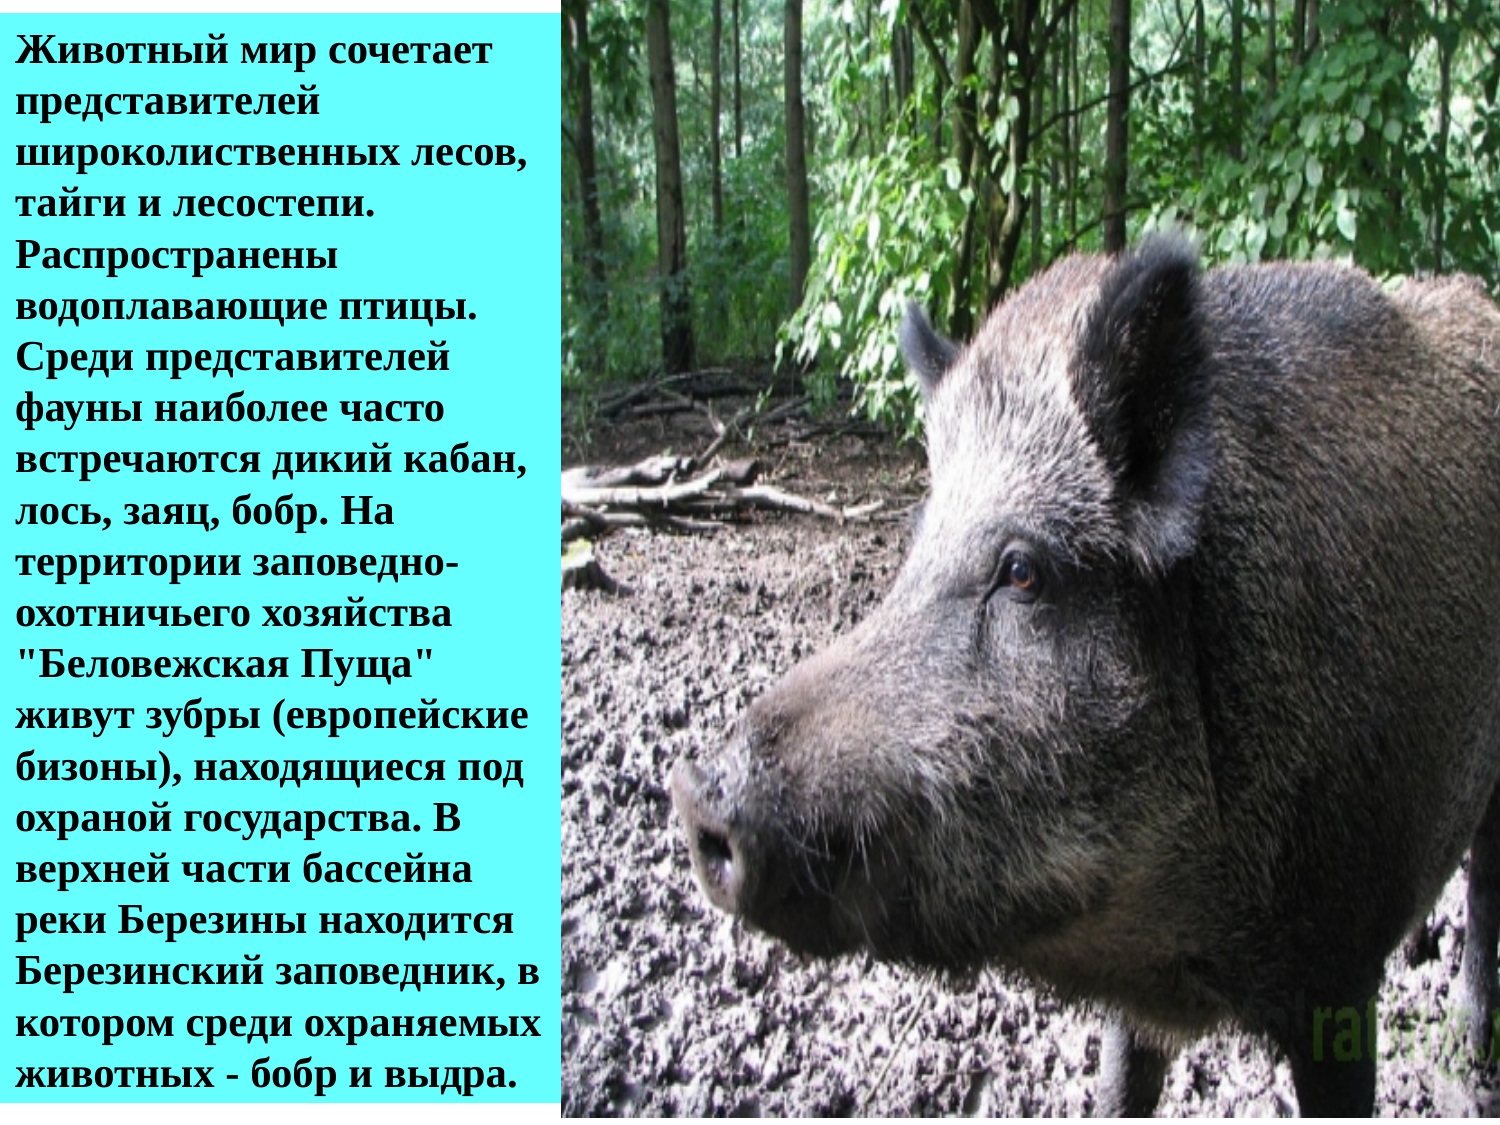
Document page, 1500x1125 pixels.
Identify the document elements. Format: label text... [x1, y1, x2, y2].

text_box Животный мир сочетает представителей широколиственных лесов, тайги и лесостепи. Распространены водоплавающие птицы. Среди представителей фауны наиболее часто встречаются дикий кабан, лось, заяц, бобр. На территории заповедно-охотничьего хозяйства "Беловежская Пуща" живут зубры (европейские бизоны), находящиеся под охраной государства. В верхней части бассейна реки Березины находится Березинский заповедник, в котором среди охраняемых животных - бобр и выдра. [0, 13, 560, 1104]
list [560, 0, 1500, 1118]
